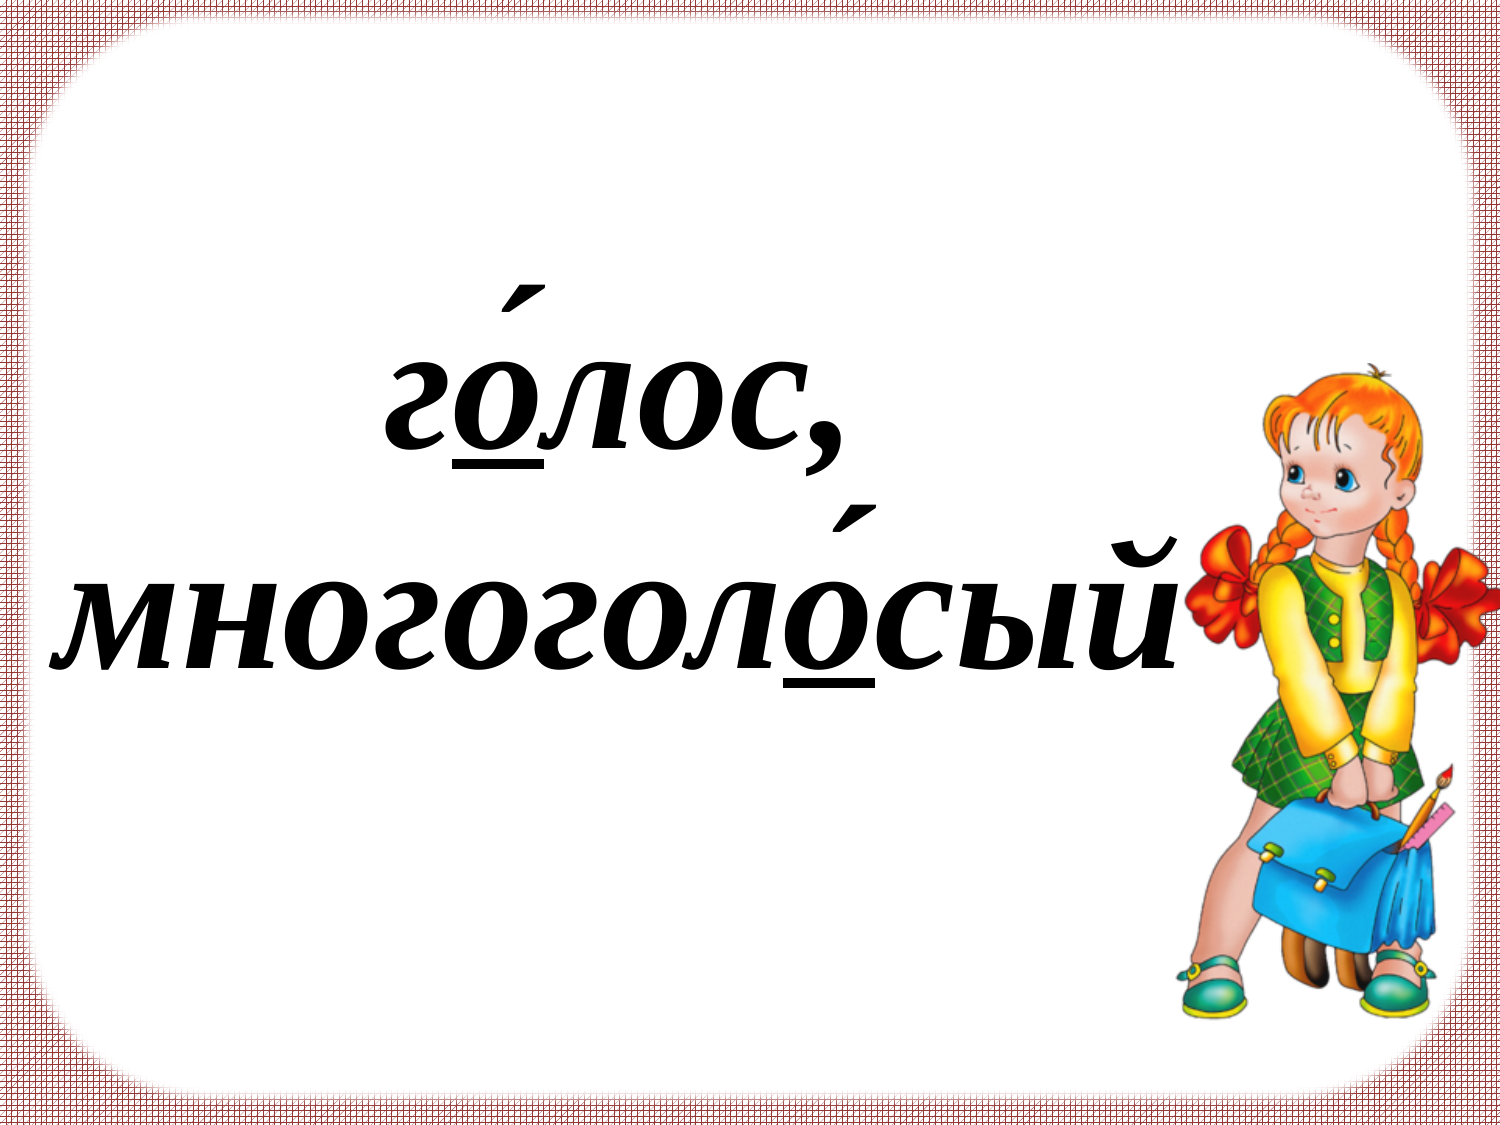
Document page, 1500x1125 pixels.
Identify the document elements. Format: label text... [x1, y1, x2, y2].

text_box го́лос, многоголо́сый [40, 257, 1201, 713]
picture [1159, 363, 1500, 1037]
